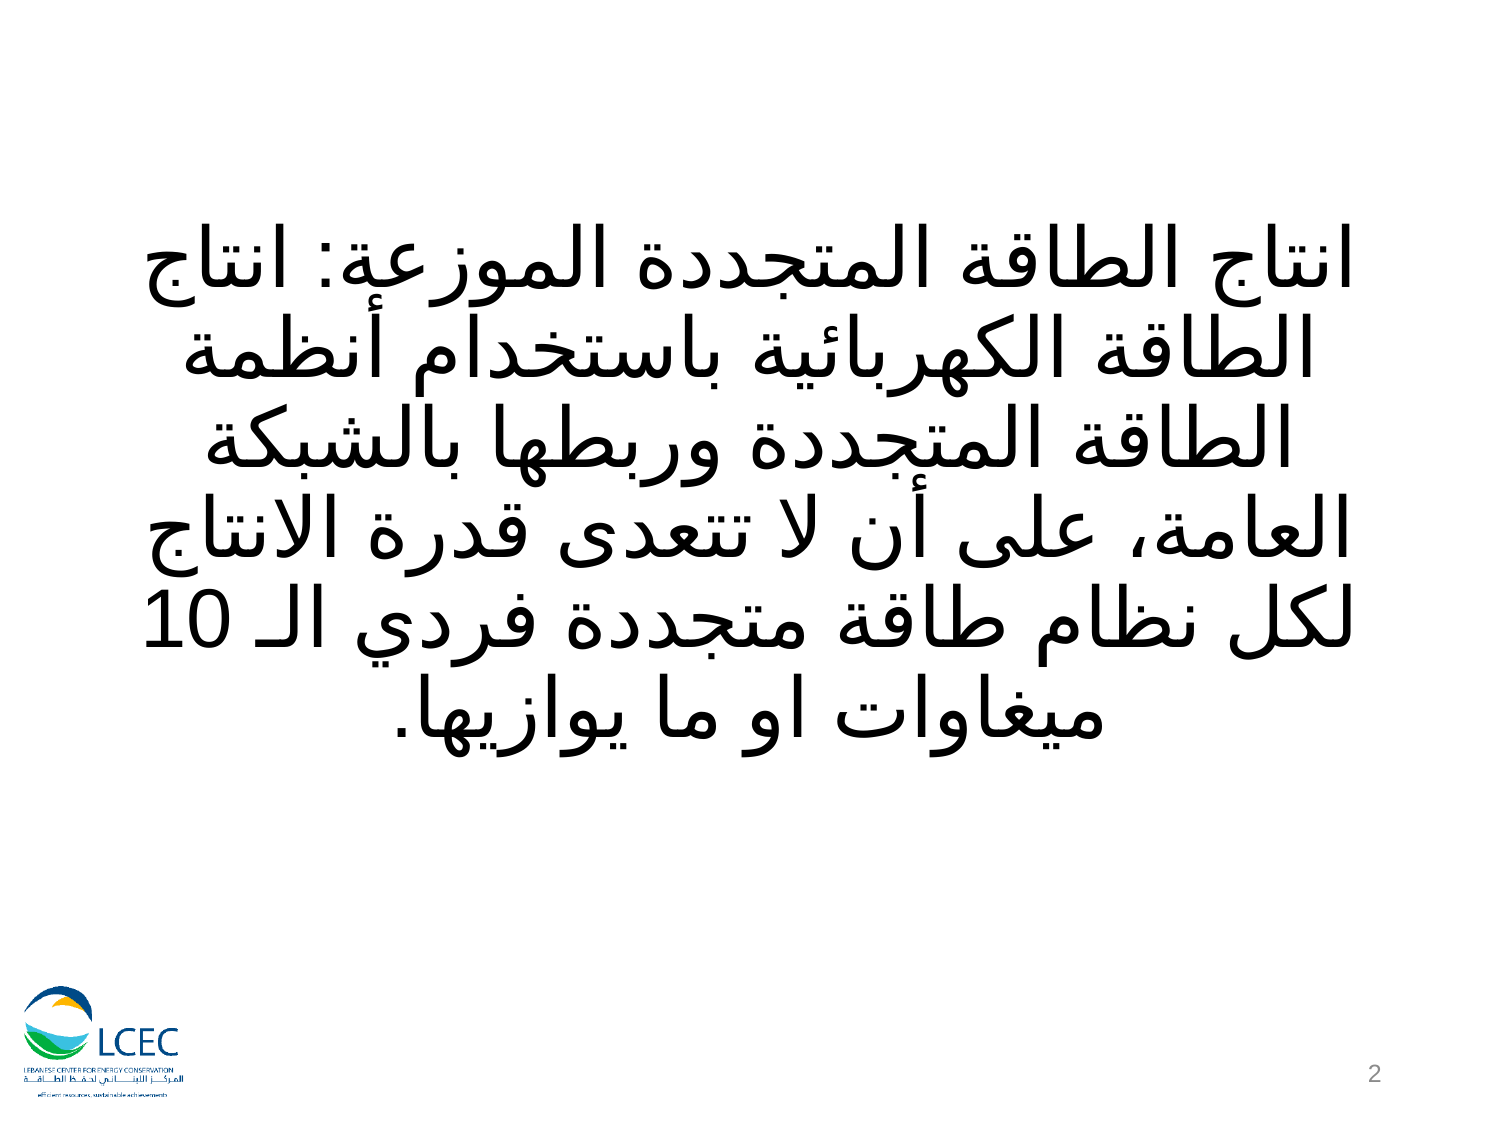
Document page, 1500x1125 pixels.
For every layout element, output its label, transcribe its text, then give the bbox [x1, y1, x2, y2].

list انتاج الطاقة المتجددة الموزعة: انتاج الطاقة الكهربائية باستخدام أنظمة الطاقة المتجددة وربطها بالشبكة العامة، على أن لا تتعدى قدرة الانتاج لكل نظام طاقة متجددة فردي الـ 10 ميغاوات او ما يوازيها. [103, 208, 1397, 1043]
slide_number 2 [1059, 1042, 1397, 1103]
picture [22, 986, 184, 1099]
